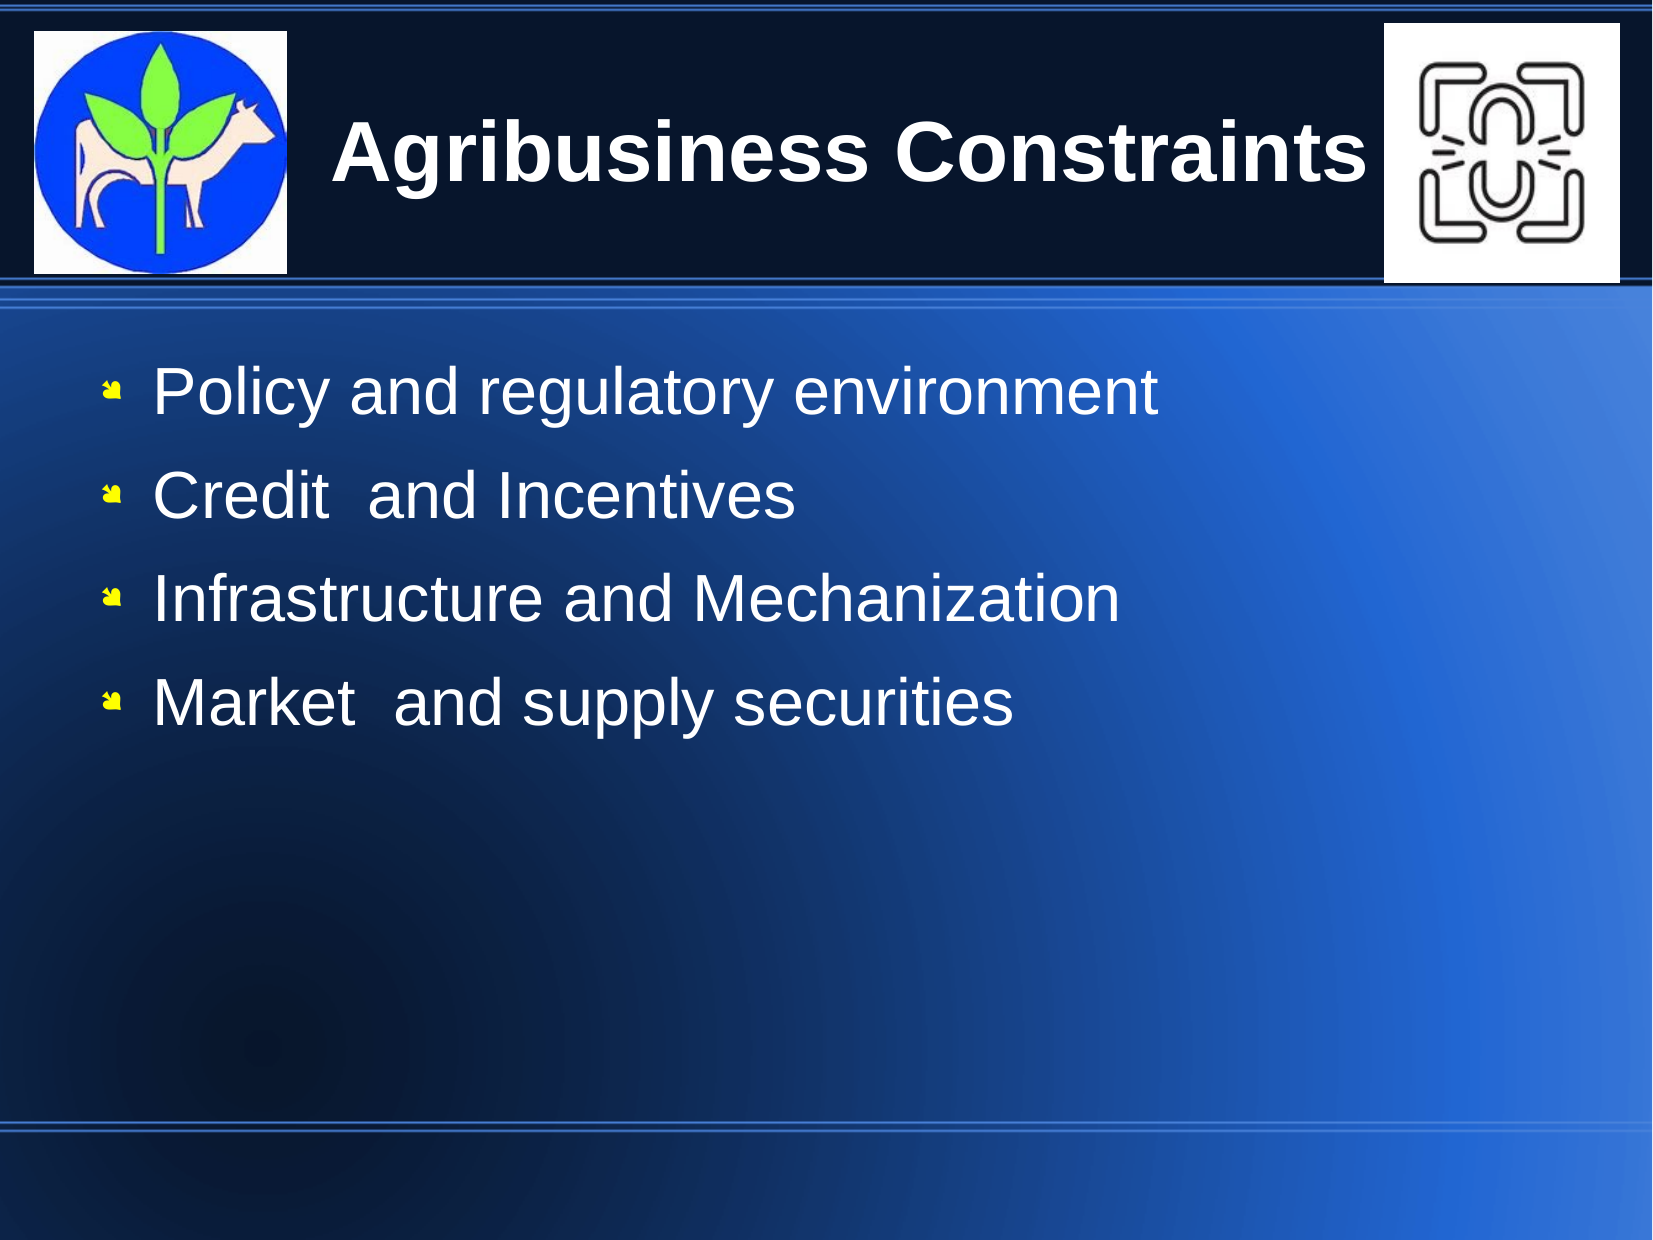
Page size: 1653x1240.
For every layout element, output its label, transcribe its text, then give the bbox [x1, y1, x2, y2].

list Policy and regulatory environment Credit and Incentives Infrastructure and Mechanization Market and supply securities [82, 354, 1572, 1058]
title Agribusiness Constraints [287, 48, 1383, 258]
picture [0, 0, 1653, 1240]
